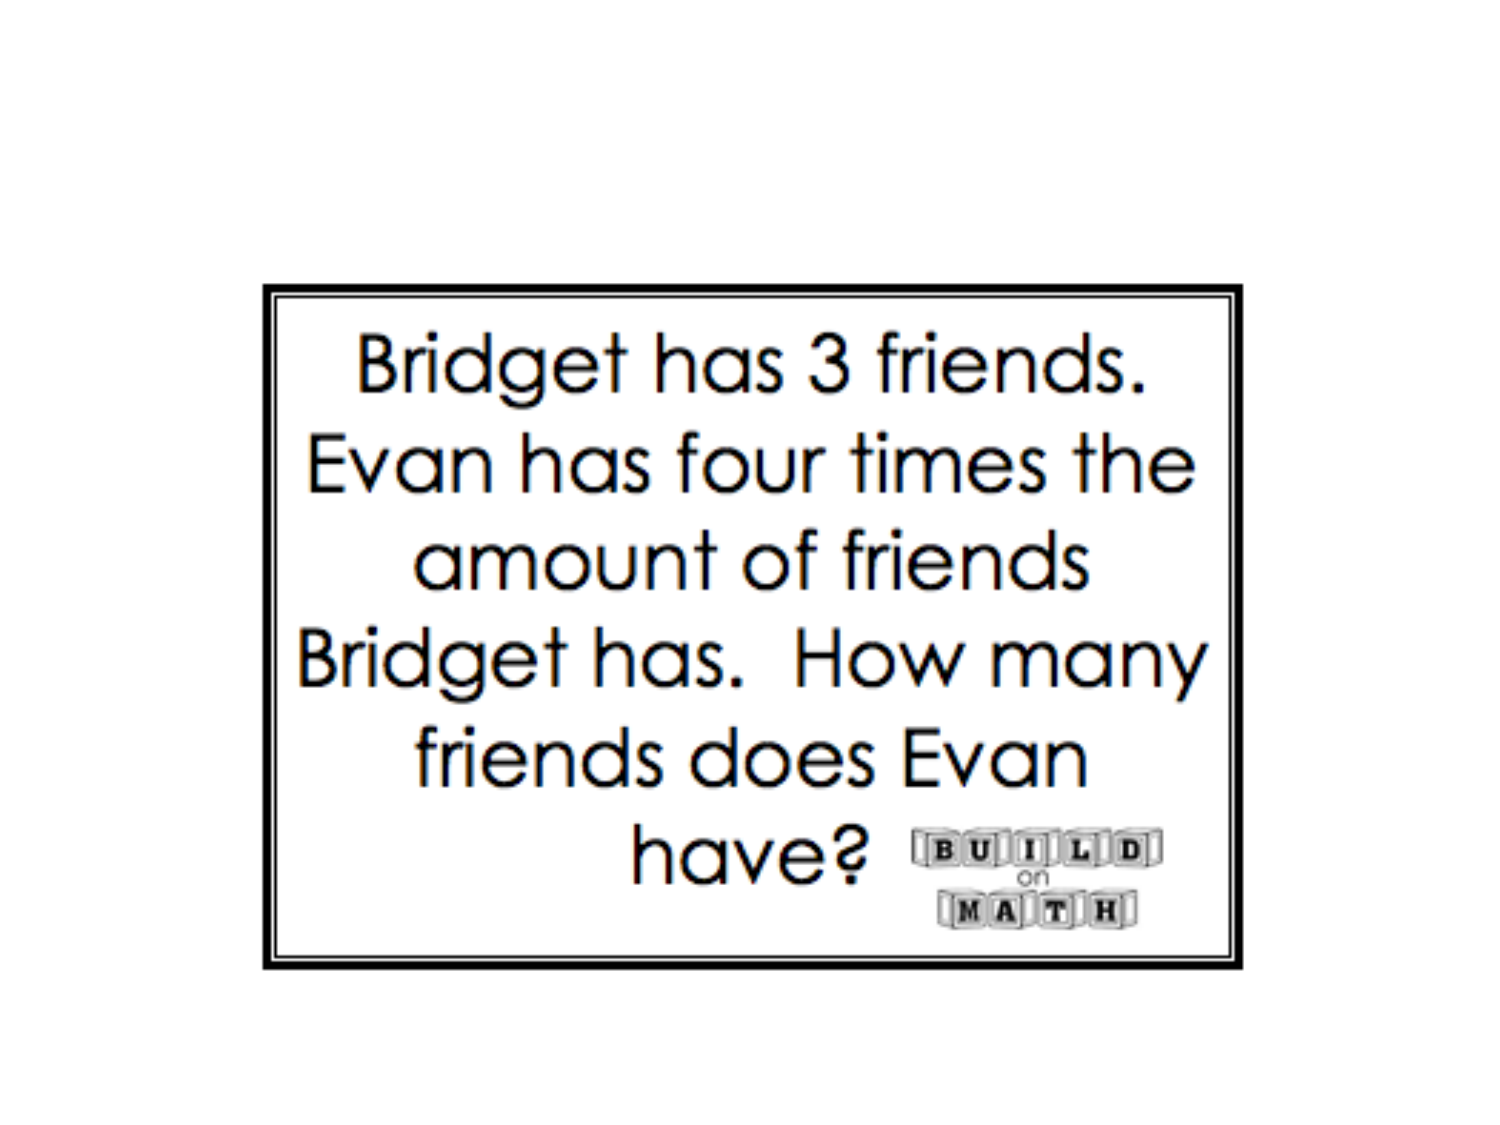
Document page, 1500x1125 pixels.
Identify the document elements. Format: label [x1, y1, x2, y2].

list [74, 262, 1426, 1006]
